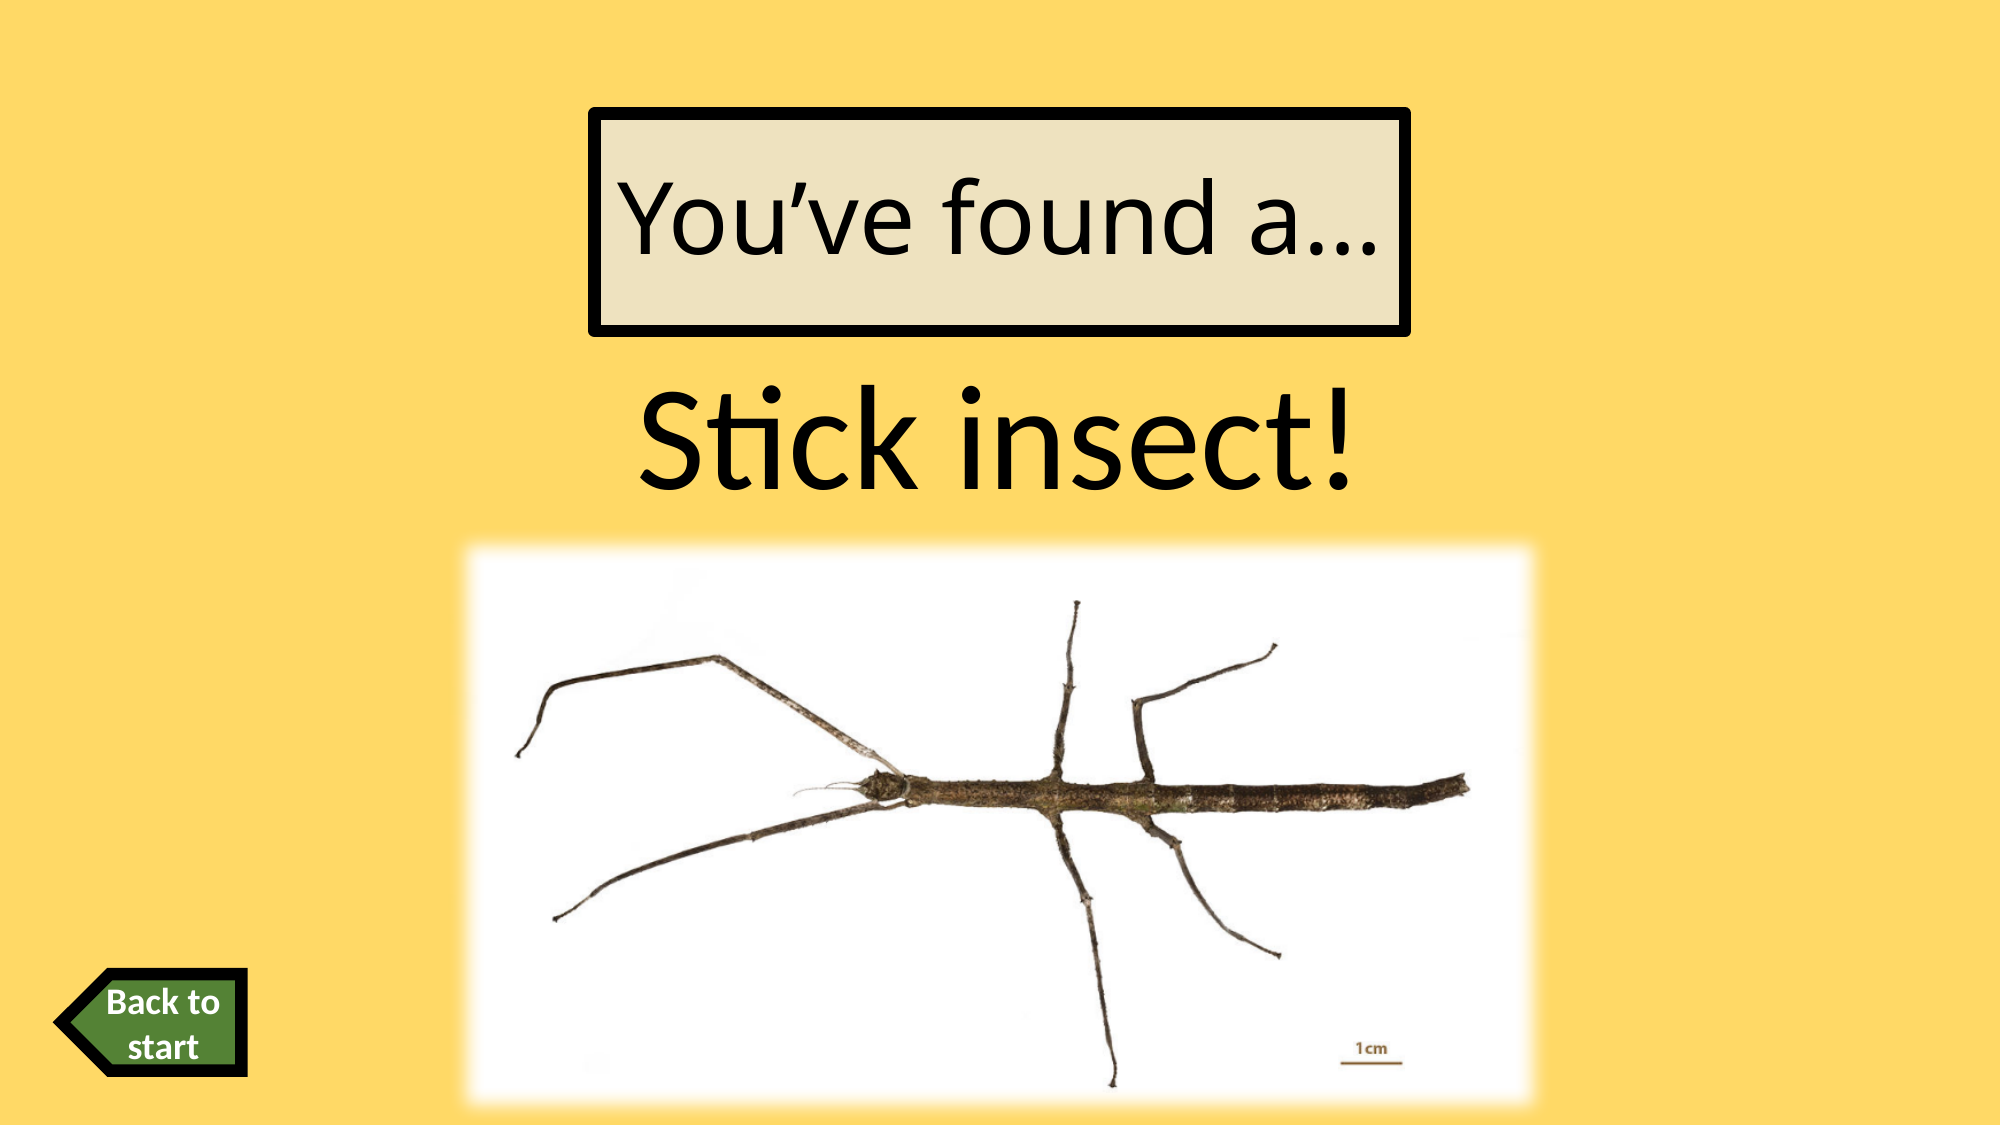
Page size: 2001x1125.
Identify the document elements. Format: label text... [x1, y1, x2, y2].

text_box Back to start [60, 973, 243, 1072]
title You’ve found a… [594, 113, 1406, 331]
picture [448, 527, 1552, 1125]
text_box Stick insect! [392, 332, 1608, 527]
